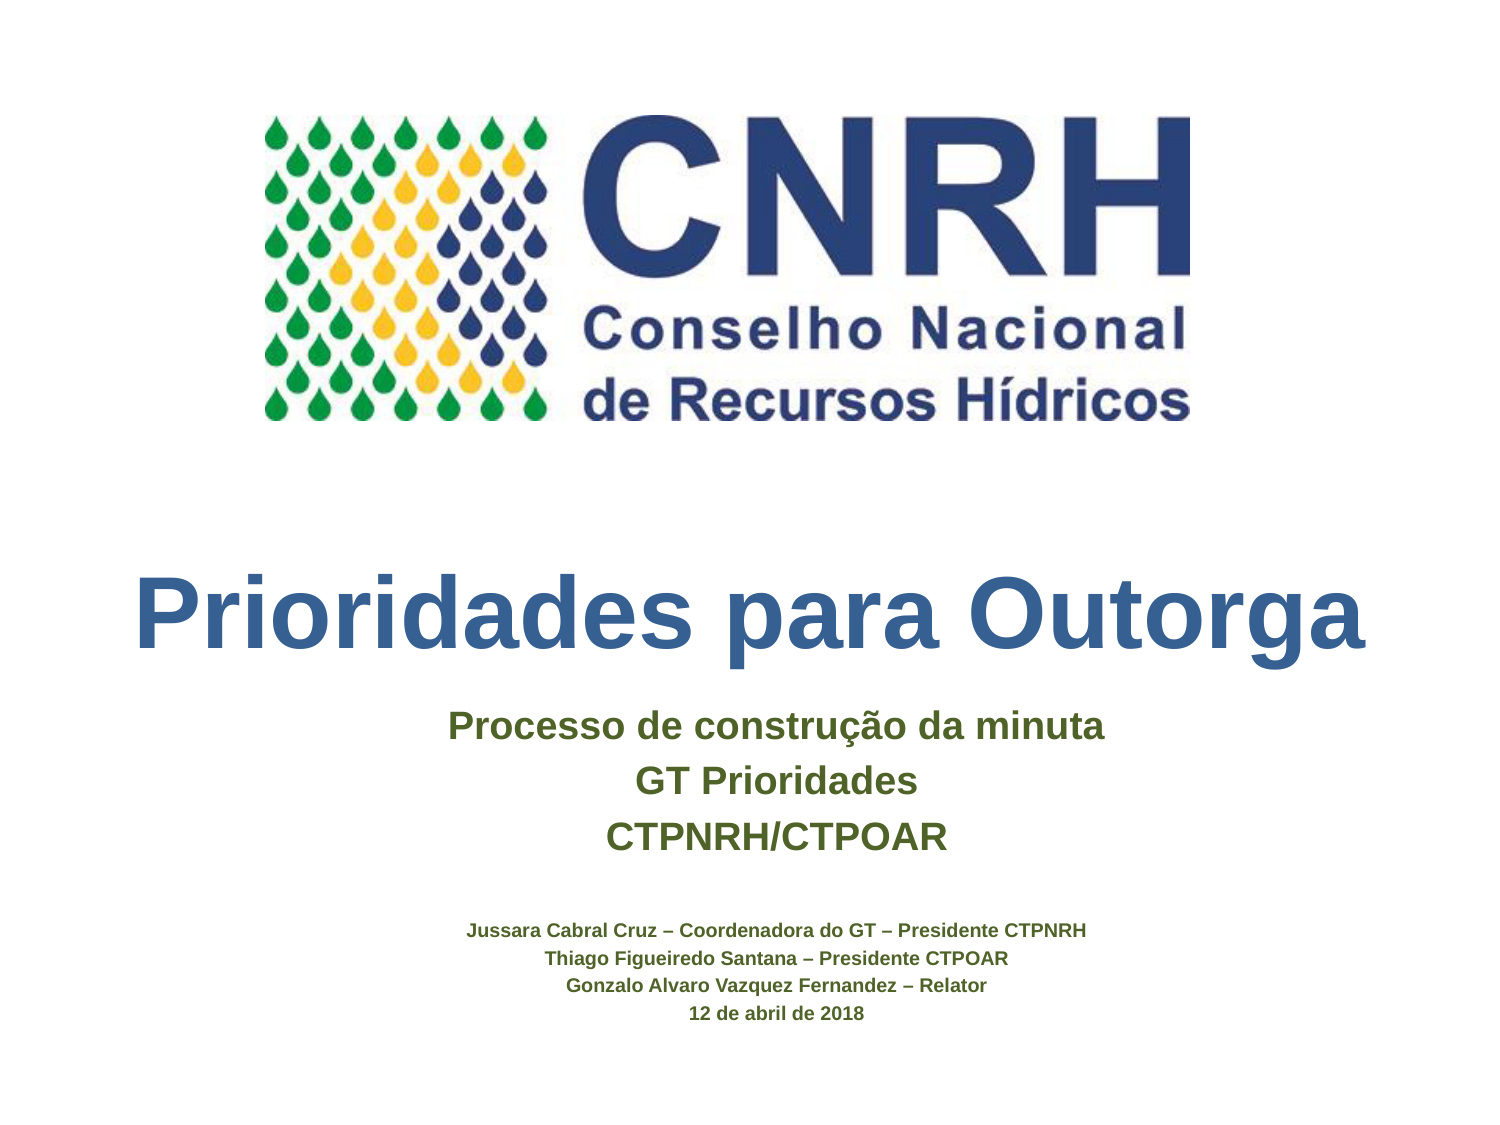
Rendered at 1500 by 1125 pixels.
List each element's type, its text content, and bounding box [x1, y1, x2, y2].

title Prioridades para Outorga [112, 486, 1388, 728]
subtitle Processo de construção da minuta GT Prioridades CTPNRH/CTPOAR Jussara Cabral Cruz – Coordenadora do GT – Presidente CTPNRH Thiago Figueiredo Santana – Presidente CTPOAR Gonzalo Alvaro Vazquez Fernandez – Relator 12 de abril de 2018 [225, 692, 1329, 1035]
picture [265, 115, 1190, 421]
